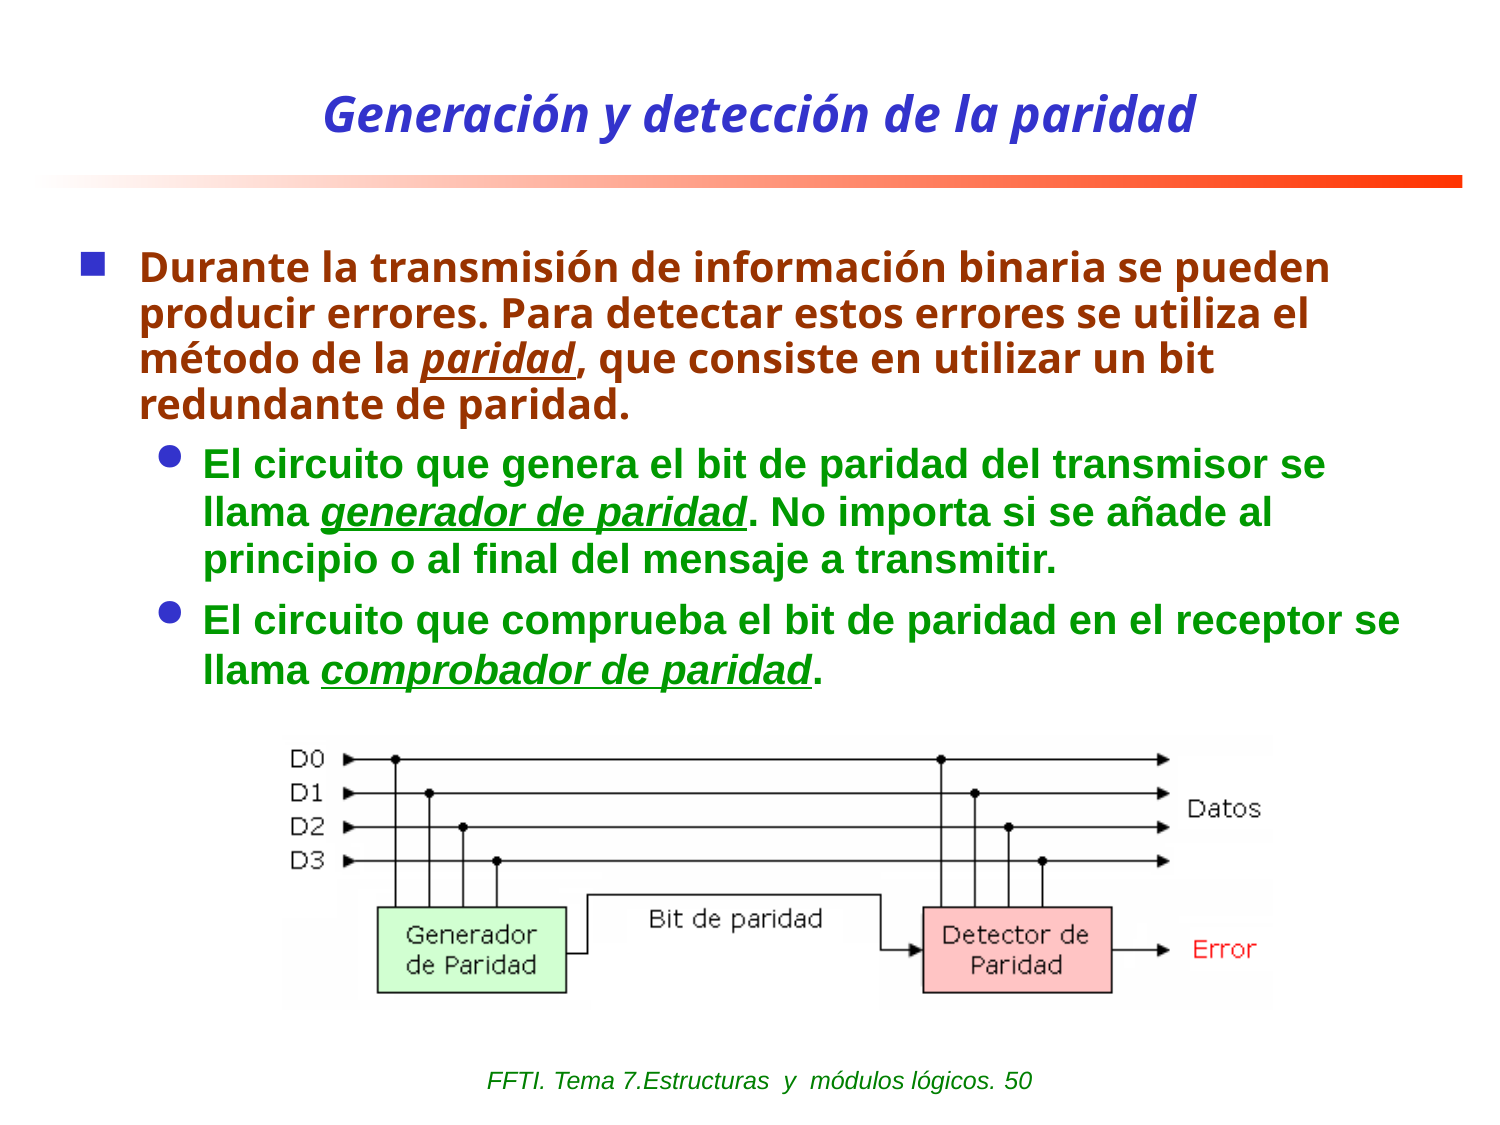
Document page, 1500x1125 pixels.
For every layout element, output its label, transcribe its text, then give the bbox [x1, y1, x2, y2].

picture [276, 734, 1273, 1010]
footer FFTI. Tema 7.Estructuras y módulos lógicos. 50 [68, 1056, 1451, 1103]
title Generación y detección de la paridad [68, 49, 1451, 176]
list Durante la transmisión de información binaria se pueden producir errores. Para detectar estos errores se utiliza el método de la paridad, que consiste en utilizar un bit redundante de paridad. El circuito que genera el bit de paridad del transmisor se llama generador de paridad. No importa si se añade al principio o al final del mensaje a transmitir. El circuito que comprueba el bit de paridad en el receptor se llama comprobador de paridad. [68, 237, 1451, 660]
